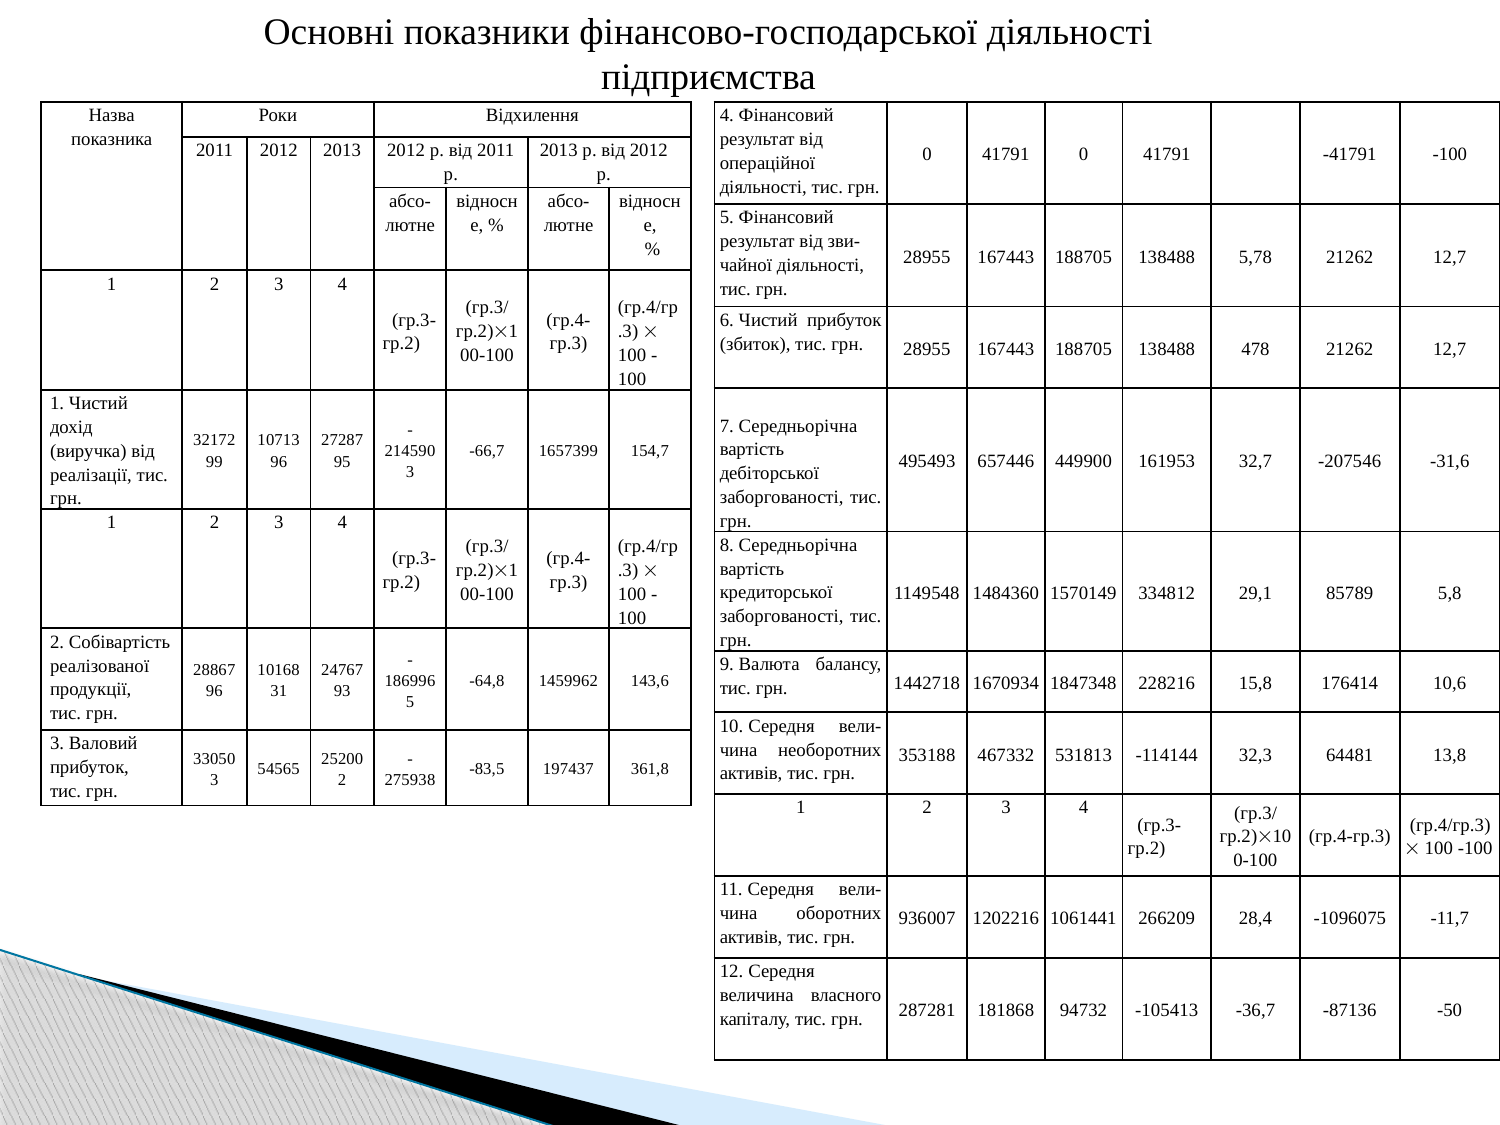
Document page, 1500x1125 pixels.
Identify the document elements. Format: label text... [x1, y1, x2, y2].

table_cell 10. Середня вели-чина необоротних активів, тис. грн. [715, 713, 886, 793]
table_cell -105413 [1123, 959, 1210, 1059]
table_cell -66,7 [447, 391, 527, 508]
table_cell (гр.3/гр.2)100-100 [447, 271, 527, 389]
table_cell 2 [183, 271, 246, 389]
table_cell -275938 [375, 731, 445, 805]
table_cell -11,7 [1401, 877, 1499, 957]
table_cell 1 [42, 271, 181, 389]
table_cell 3 [968, 795, 1044, 875]
table_cell 85789 [1301, 532, 1399, 650]
text_box Основні показники фінансово-господарської діяльності підприємства [147, 0, 1270, 105]
table_cell абсо-лютне [375, 188, 445, 269]
table_cell -207546 [1301, 389, 1399, 531]
table_cell 2 [183, 510, 246, 627]
table_cell 5,8 [1401, 532, 1499, 650]
table_cell 1 [715, 795, 886, 875]
table_cell 64481 [1301, 713, 1399, 793]
table_cell 3 [248, 510, 310, 627]
table_cell 3. Валовий прибуток, тис. грн. [42, 731, 181, 805]
table_cell 287281 [888, 959, 966, 1059]
table_cell 161953 [1123, 389, 1210, 531]
table_cell 188705 [1046, 307, 1122, 387]
table_cell 1202216 [968, 877, 1044, 957]
table_cell 2476793 [311, 629, 373, 729]
table_cell -83,5 [447, 731, 527, 805]
table_cell 3217299 [183, 391, 246, 508]
table_cell 334812 [1123, 532, 1210, 650]
table_cell 1 [42, 510, 181, 627]
table_cell 12,7 [1401, 307, 1499, 387]
table_cell 1016831 [248, 629, 310, 729]
table_cell 1484360 [968, 532, 1044, 650]
table_cell 1442718 [888, 652, 966, 711]
table_cell 9. Валюта балансу, тис. грн. [715, 652, 886, 711]
table_cell (гр.4-гр.3) [529, 510, 608, 627]
table_cell 1459962 [529, 629, 608, 729]
table_cell 138488 [1123, 307, 1210, 387]
table_cell (гр.4/гр.3)  100 -100 [610, 510, 690, 627]
table_cell 1149548 [888, 532, 966, 650]
table_cell 176414 [1301, 652, 1399, 711]
table_cell 21262 [1301, 205, 1399, 306]
table_cell 8. Середньорічна вартість кредиторської заборгованості, тис. грн. [715, 532, 886, 650]
table_cell 353188 [888, 713, 966, 793]
table_cell 531813 [1046, 713, 1122, 793]
table_cell 6. Чистий прибуток (збиток), тис. грн. [715, 307, 886, 387]
table_header 0 [888, 105, 966, 203]
table_cell 2886796 [183, 629, 246, 729]
table_cell (гр.4-гр.3) [1301, 795, 1399, 875]
table_cell 167443 [968, 307, 1044, 387]
table_cell 188705 [1046, 205, 1122, 306]
table_cell 2011 [183, 138, 246, 269]
table_cell 181868 [968, 959, 1044, 1059]
table_cell 138488 [1123, 205, 1210, 306]
table_cell 1570149 [1046, 532, 1122, 650]
table_header Відхилення [375, 105, 690, 136]
table_cell 2013 р. від 2012 р. [529, 138, 690, 187]
table_cell -50 [1401, 959, 1499, 1059]
table_cell 21262 [1301, 307, 1399, 387]
table_cell 252002 [311, 731, 373, 805]
table_cell 4 [1046, 795, 1122, 875]
table_cell (гр.4/гр.3)  100 -100 [610, 271, 690, 389]
table_cell 28955 [888, 205, 966, 306]
table_cell 1061441 [1046, 877, 1122, 957]
table_header [1212, 103, 1299, 203]
table_cell 167443 [968, 205, 1044, 306]
table_cell -87136 [1301, 959, 1399, 1059]
table_cell 3 [248, 271, 310, 389]
table_cell 32,3 [1212, 713, 1299, 793]
table_cell 32,7 [1212, 389, 1299, 531]
table_cell 13,8 [1401, 713, 1499, 793]
table_cell 228216 [1123, 652, 1210, 711]
table_cell 28955 [888, 307, 966, 387]
table_cell 197437 [529, 731, 608, 805]
table_cell 5,78 [1212, 205, 1299, 306]
table_cell 2 [888, 795, 966, 875]
table_cell 4 [311, 510, 373, 627]
table_header -100 [1401, 103, 1499, 203]
table_cell (гр.3/гр.2)100-100 [1212, 795, 1299, 875]
table_cell 54565 [248, 731, 310, 805]
table_cell 467332 [968, 713, 1044, 793]
table_cell 1847348 [1046, 652, 1122, 711]
table_cell 5. Фінансовий результат від зви-чайної діяльності, тис. грн. [715, 205, 886, 306]
table_cell 478 [1212, 307, 1299, 387]
table_cell 4 [311, 271, 373, 389]
table_cell -2145903 [375, 391, 445, 508]
table_cell -1096075 [1301, 877, 1399, 957]
table_cell (гр.3/гр.2)100-100 [447, 510, 527, 627]
table_header Роки [183, 105, 373, 136]
table_cell -64,8 [447, 629, 527, 729]
table_cell відносне, % [447, 188, 527, 269]
table_cell 361,8 [610, 731, 690, 805]
table_cell 28,4 [1212, 877, 1299, 957]
table_cell 495493 [888, 389, 966, 531]
table_cell 29,1 [1212, 532, 1299, 650]
table_cell -114144 [1123, 713, 1210, 793]
table_cell -1869965 [375, 629, 445, 729]
table_cell 10,6 [1401, 652, 1499, 711]
table_cell 12,7 [1401, 205, 1499, 306]
table_cell (гр.4-гр.3) [529, 271, 608, 389]
table_header 41791 [968, 105, 1044, 203]
table_cell 12. Середня величина власного капіталу, тис. грн. [715, 959, 886, 1059]
table_cell 2728795 [311, 391, 373, 508]
table_cell 330503 [183, 731, 246, 805]
table_cell 1670934 [968, 652, 1044, 711]
table_cell -31,6 [1401, 389, 1499, 531]
table_cell абсо-лютне [529, 188, 608, 269]
table_cell -36,7 [1212, 959, 1299, 1059]
table_cell 936007 [888, 877, 966, 957]
table_header 4. Фінансовий результат від операційної діяльності, тис. грн. [715, 105, 886, 203]
table_cell 657446 [968, 389, 1044, 531]
table_cell 1657399 [529, 391, 608, 508]
table_cell 154,7 [610, 391, 690, 508]
table_cell 1071396 [248, 391, 310, 508]
table_cell 11. Середня вели-чина оборотних активів, тис. грн. [715, 877, 886, 957]
table_cell 15,8 [1212, 652, 1299, 711]
table_cell 143,6 [610, 629, 690, 729]
table_cell (гр.3-гр.2) [375, 271, 445, 389]
table_cell 2012 р. від 2011 р. [375, 138, 527, 187]
table_cell 2012 [248, 138, 310, 269]
table_cell 266209 [1123, 877, 1210, 957]
table_header -41791 [1301, 103, 1399, 203]
table_cell 449900 [1046, 389, 1122, 531]
table_cell 2. Собівартість реалізованої продукції, тис. грн. [42, 629, 181, 729]
table_cell відносне, % [610, 188, 690, 269]
table_cell 1. Чистий дохід (виручка) від реалізації, тис. грн. [42, 391, 181, 508]
table_cell (гр.3-гр.2) [375, 510, 445, 627]
table_cell (гр.3-гр.2) [1123, 795, 1210, 875]
table_cell 7. Середньорічна вартість дебіторської заборгованості, тис. грн. [715, 389, 886, 531]
table_header Назва показника [42, 103, 181, 269]
table_cell (гр.4/гр.3)  100 -100 [1401, 795, 1499, 875]
table_header 0 [1046, 105, 1122, 203]
table_cell 94732 [1046, 959, 1122, 1059]
table_header 41791 [1123, 105, 1210, 203]
table_cell 2013 [311, 138, 373, 269]
